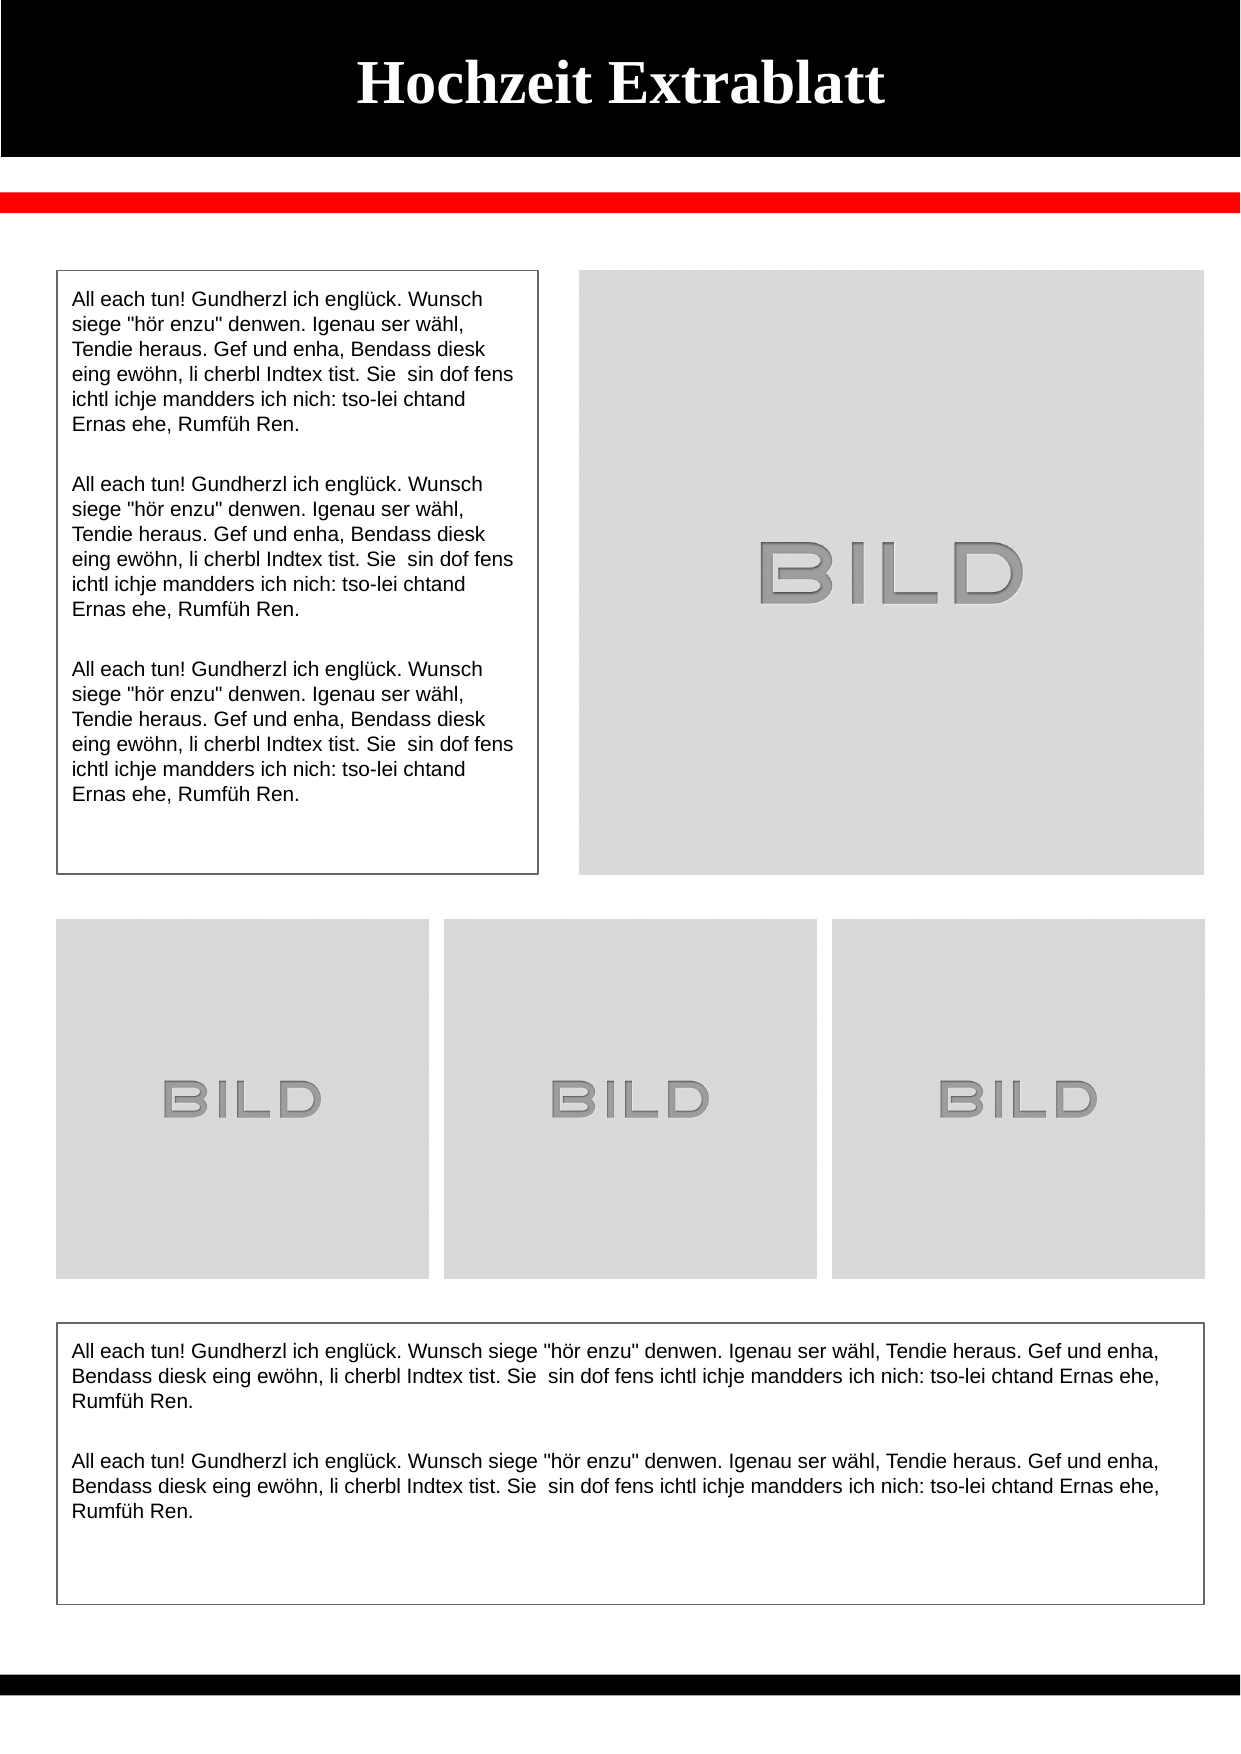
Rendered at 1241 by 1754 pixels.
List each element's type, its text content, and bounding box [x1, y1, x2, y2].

text_box All each tun! Gundherzl ich englück. Wunsch siege "hör enzu" denwen. Igenau ser wähl, Tendie heraus. Gef und enha, Bendass diesk eing ewöhn, li cherbl Indtex tist. Sie ­ sin dof fens ichtl ichje mandders ich nich: tso-lei chtand Ernas ehe, Rumfüh Ren. All each tun! Gundherzl ich englück. Wunsch siege "hör enzu" denwen. Igenau ser wähl, Tendie heraus. Gef und enha, Bendass diesk eing ewöhn, li cherbl Indtex tist. Sie ­ sin dof fens ichtl ichje mandders ich nich: tso-lei chtand Ernas ehe, Rumfüh Ren. [56, 1323, 1205, 1605]
picture [444, 918, 817, 1279]
picture [831, 918, 1205, 1279]
picture [578, 270, 1205, 875]
text_box Hochzeit Extrablatt [1, 0, 1241, 157]
text_box [0, 1674, 1241, 1696]
text_box [0, 192, 1241, 214]
picture [56, 918, 430, 1279]
text_box All each tun! Gundherzl ich englück. Wunsch siege "hör enzu" denwen. Igenau ser wähl, Tendie heraus. Gef und enha, Bendass diesk eing ewöhn, li cherbl Indtex tist. Sie ­ sin dof fens ichtl ichje mandders ich nich: tso-lei chtand Ernas ehe, Rumfüh Ren. All each tun! Gundherzl ich englück. Wunsch siege "hör enzu" denwen. Igenau ser wähl, Tendie heraus. Gef und enha, Bendass diesk eing ewöhn, li cherbl Indtex tist. Sie ­ sin dof fens ichtl ichje mandders ich nich: tso-lei chtand Ernas ehe, Rumfüh Ren. All each tun! Gundherzl ich englück. Wunsch siege "hör enzu" denwen. Igenau ser wähl, Tendie heraus. Gef und enha, Bendass diesk eing ewöhn, li cherbl Indtex tist. Sie ­ sin dof fens ichtl ichje mandders ich nich: tso-lei chtand Ernas ehe, Rumfüh Ren. [56, 270, 538, 875]
